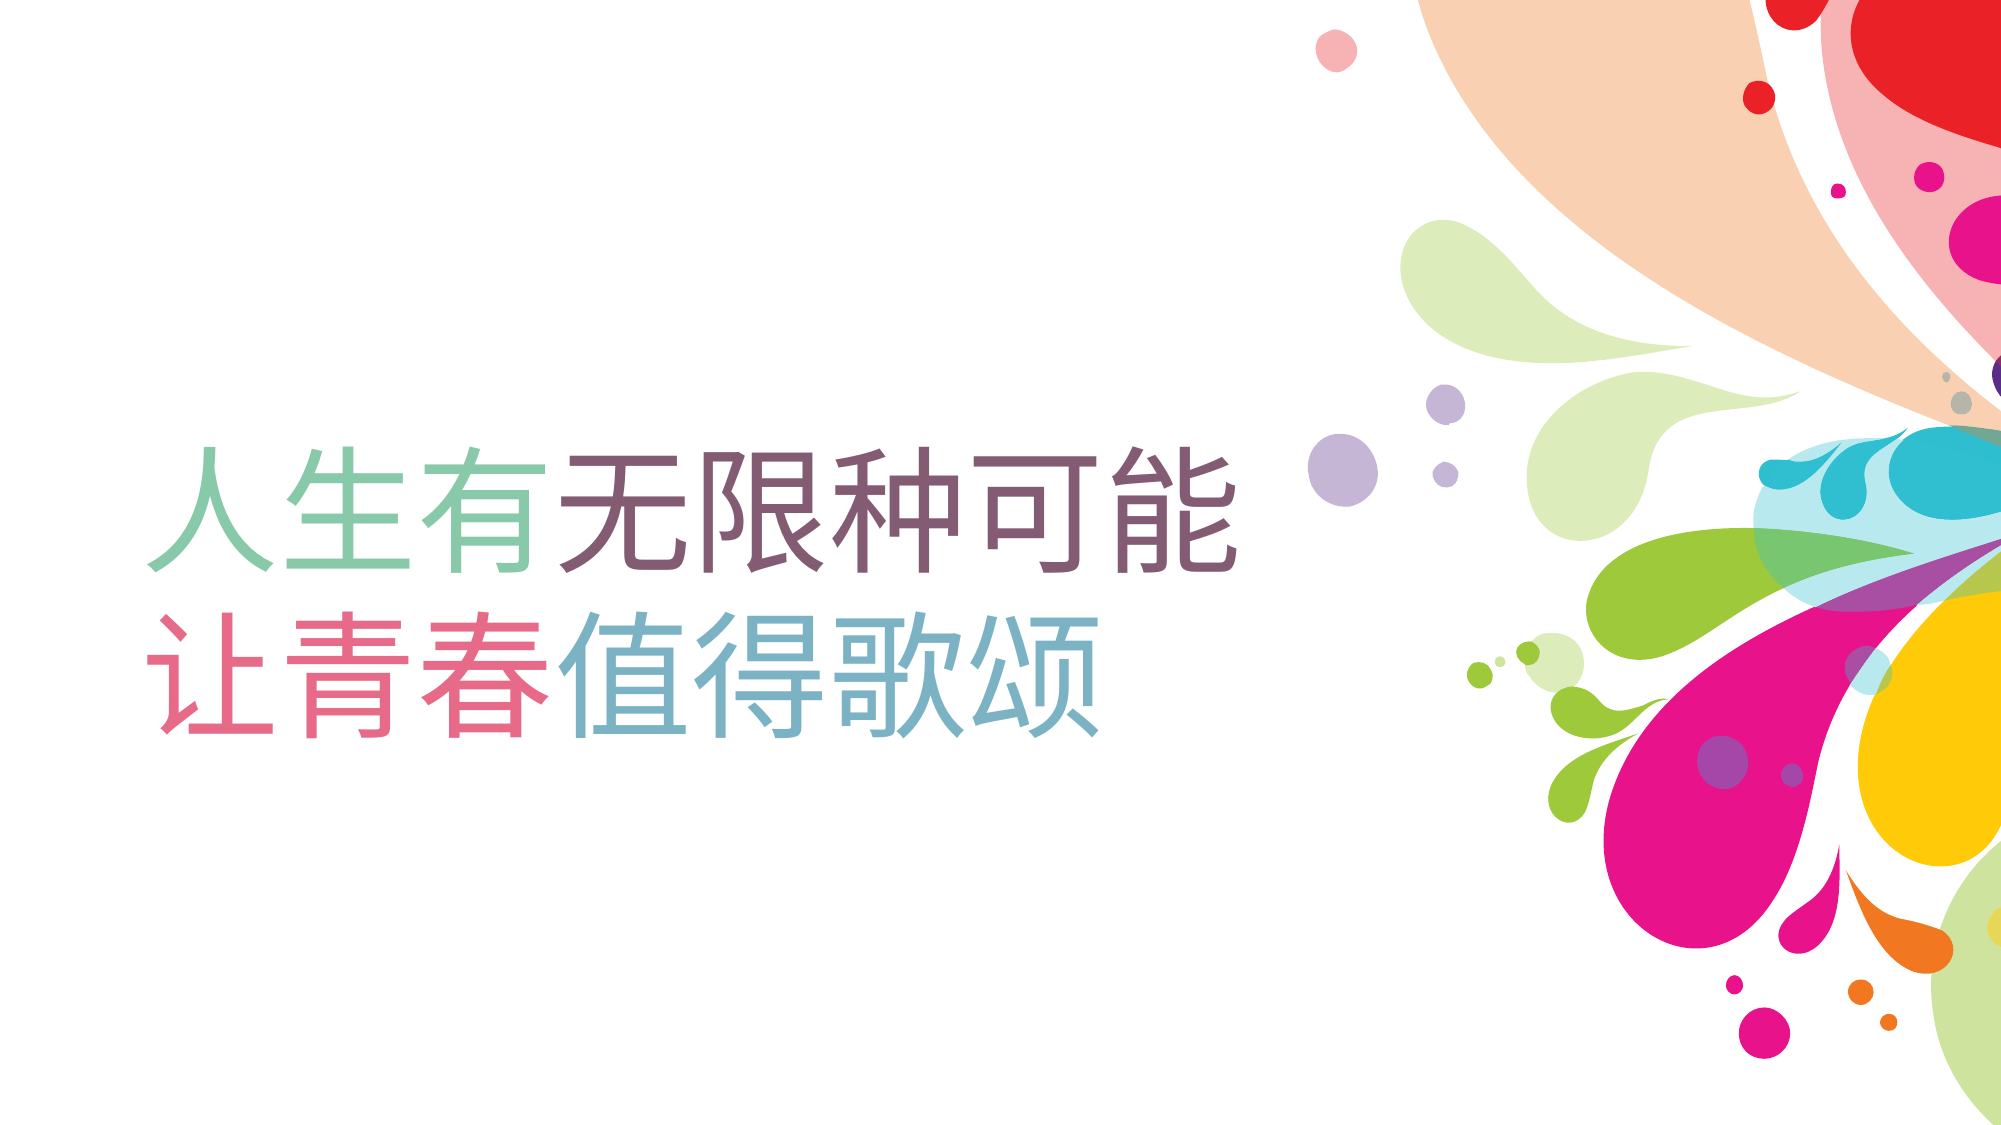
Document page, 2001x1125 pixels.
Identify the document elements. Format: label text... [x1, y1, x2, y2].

picture [1306, 0, 2000, 1125]
text_box 人生有无限种可能 让青春值得歌颂 [126, 417, 1288, 763]
